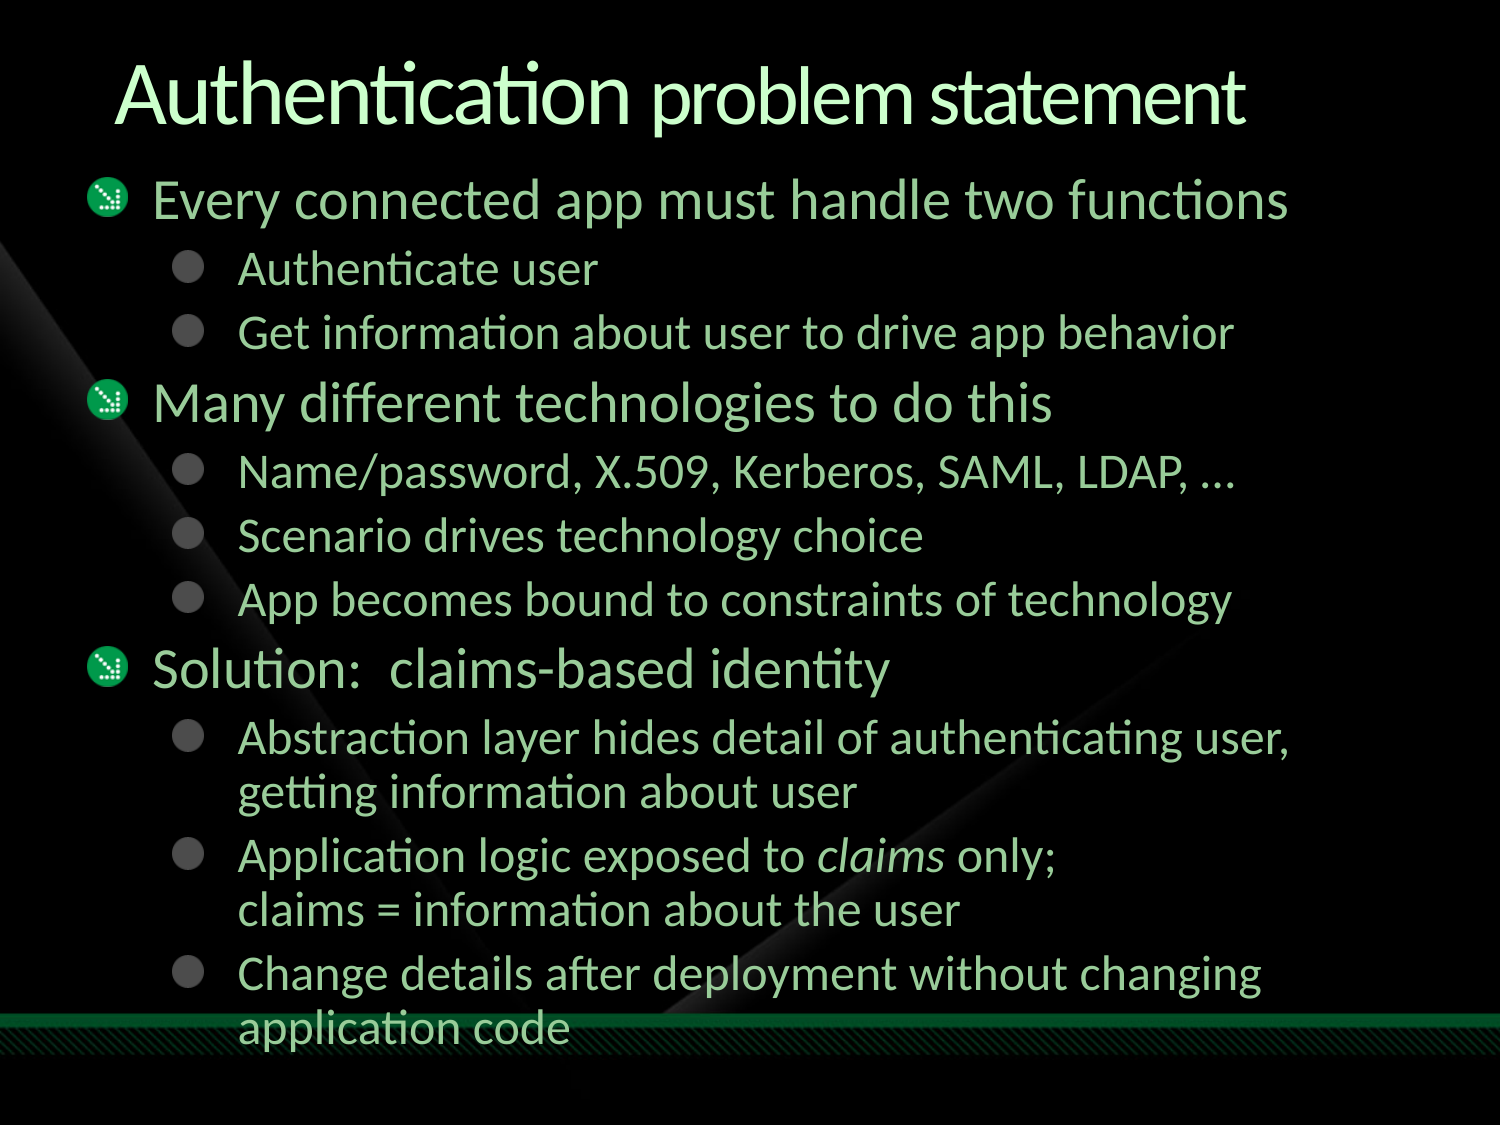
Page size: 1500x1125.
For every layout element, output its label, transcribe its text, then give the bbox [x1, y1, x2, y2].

list Every connected app must handle two functions Authenticate user Get information about user to drive app behavior Many different technologies to do this Name/password, X.509, Kerberos, SAML, LDAP, … Scenario drives technology choice App becomes bound to constraints of technology Solution: claims-based identity Abstraction layer hides detail of authenticating user, getting information about user Application logic exposed to claims only; claims = information about the user Change details after deployment without changing application code [87, 169, 1400, 883]
title Authentication problem statement [99, 37, 1375, 169]
picture [0, 0, 1500, 1125]
